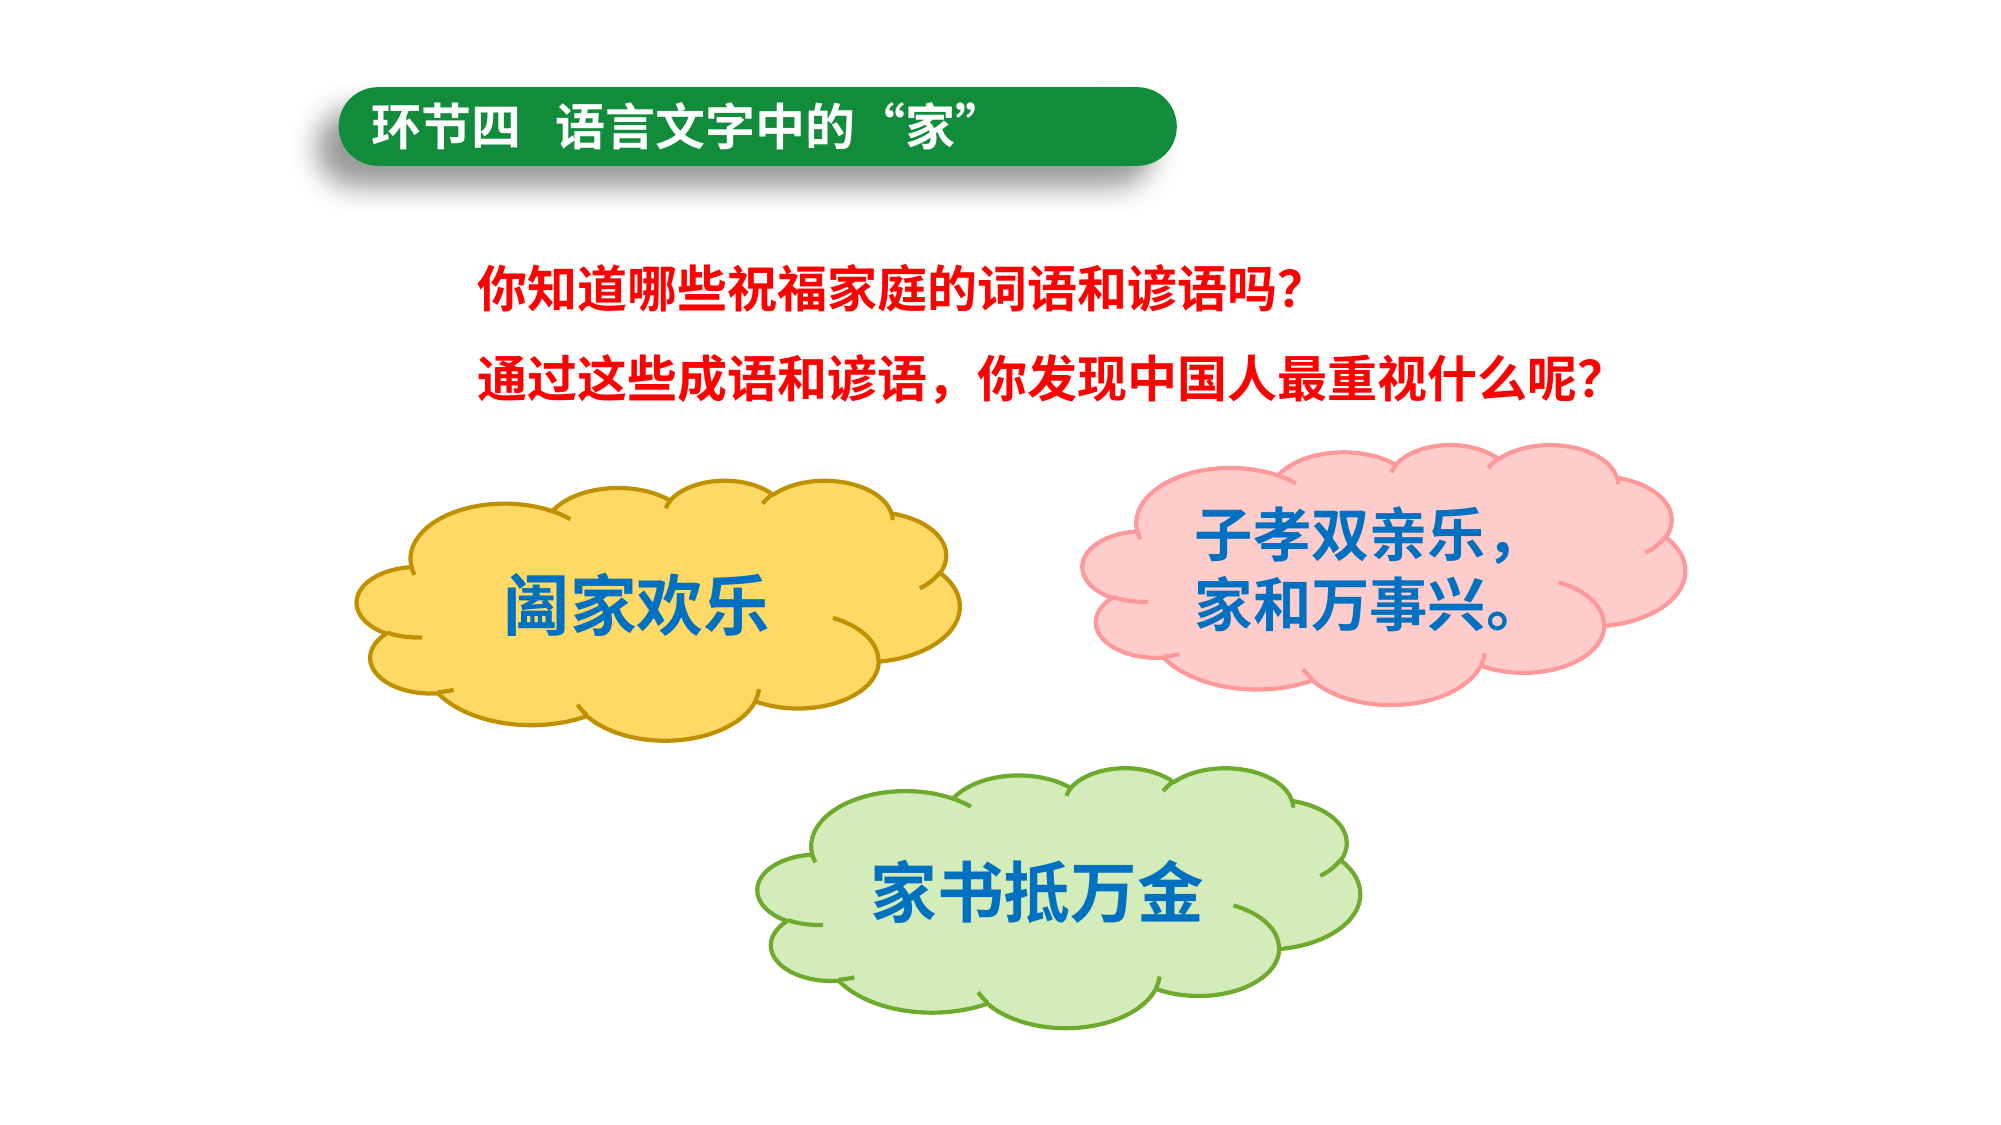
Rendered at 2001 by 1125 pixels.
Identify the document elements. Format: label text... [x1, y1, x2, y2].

text_box 家书抵万金 [755, 766, 1363, 1031]
text_box 阖家欢乐 [354, 478, 962, 743]
text_box 子孝双亲乐，家和万事兴。 [1080, 442, 1688, 708]
text_box 你知道哪些祝福家庭的词语和谚语吗？ 通过这些成语和谚语，你发现中国人最重视什么呢？ [462, 219, 1643, 415]
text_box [338, 81, 1296, 170]
